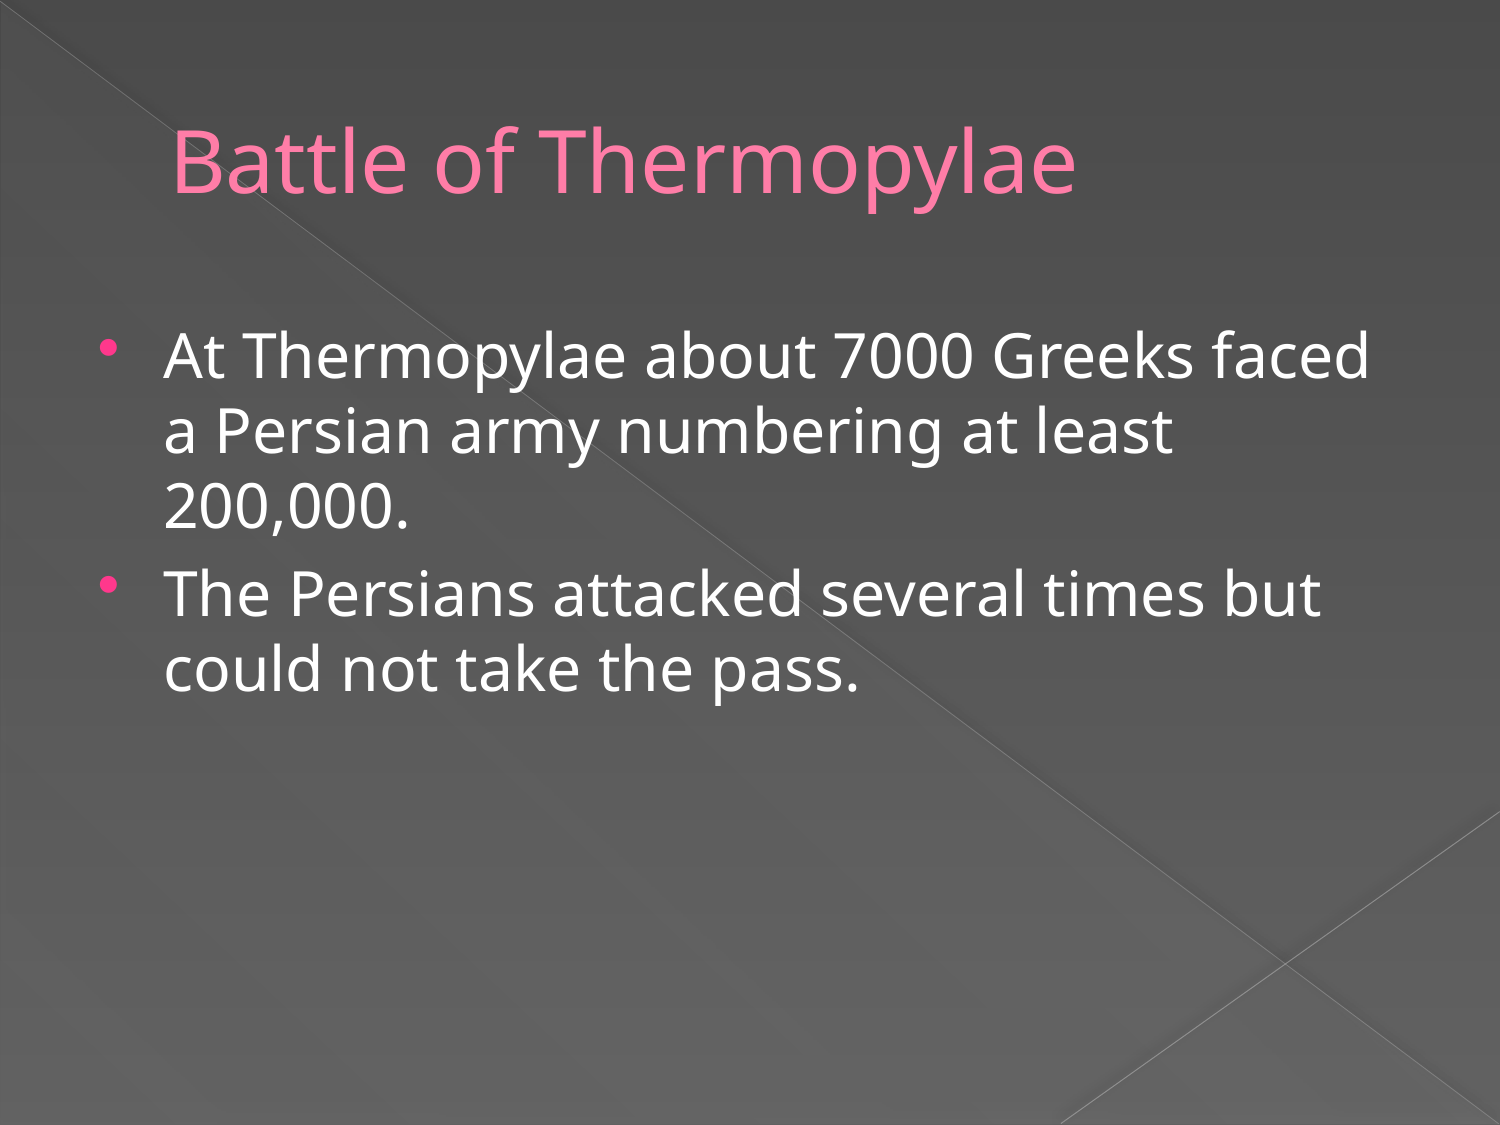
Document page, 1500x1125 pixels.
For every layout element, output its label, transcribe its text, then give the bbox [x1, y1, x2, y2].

title Battle of Thermopylae [75, 43, 1425, 274]
list At Thermopylae about 7000 Greeks faced a Persian army numbering at least 200,000. The Persians attacked several times but could not take the pass. [75, 308, 1425, 1059]
